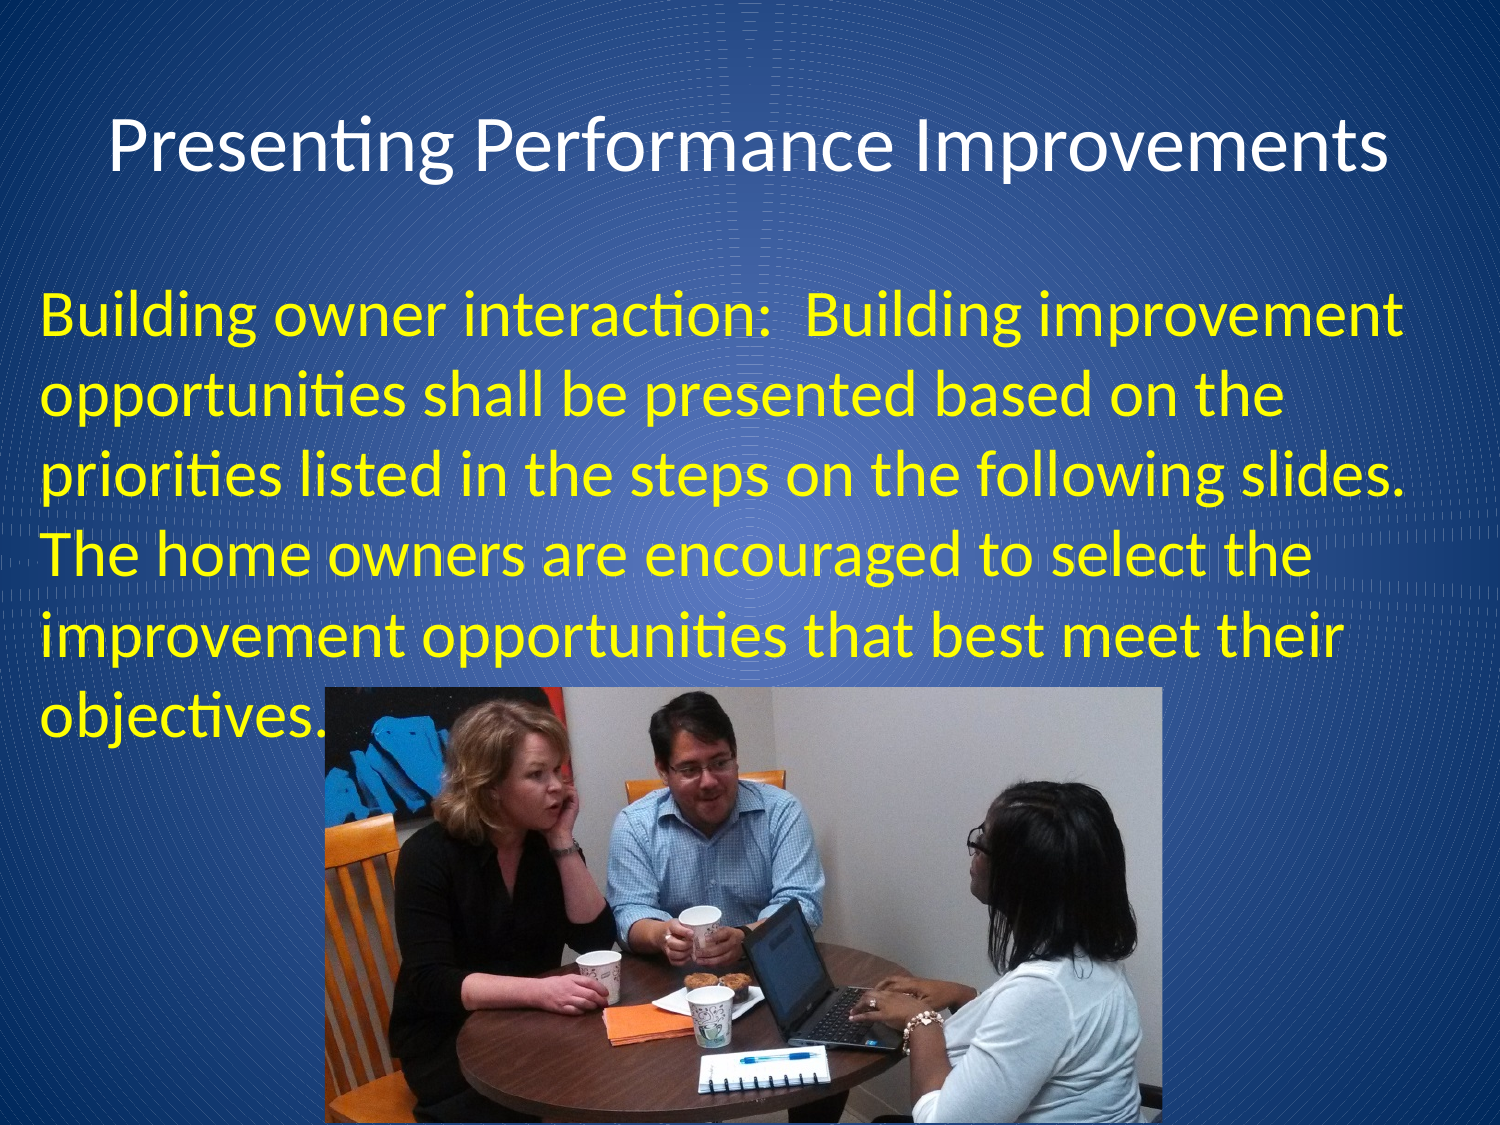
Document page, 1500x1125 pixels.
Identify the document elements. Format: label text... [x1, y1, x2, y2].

title Presenting Performance Improvements [24, 45, 1475, 233]
picture [324, 687, 1163, 1123]
list Building owner interaction: Building improvement opportunities shall be presented based on the priorities listed in the steps on the following slides. The home owners are encouraged to select the improvement opportunities that best meet their objectives. [24, 262, 1500, 1005]
